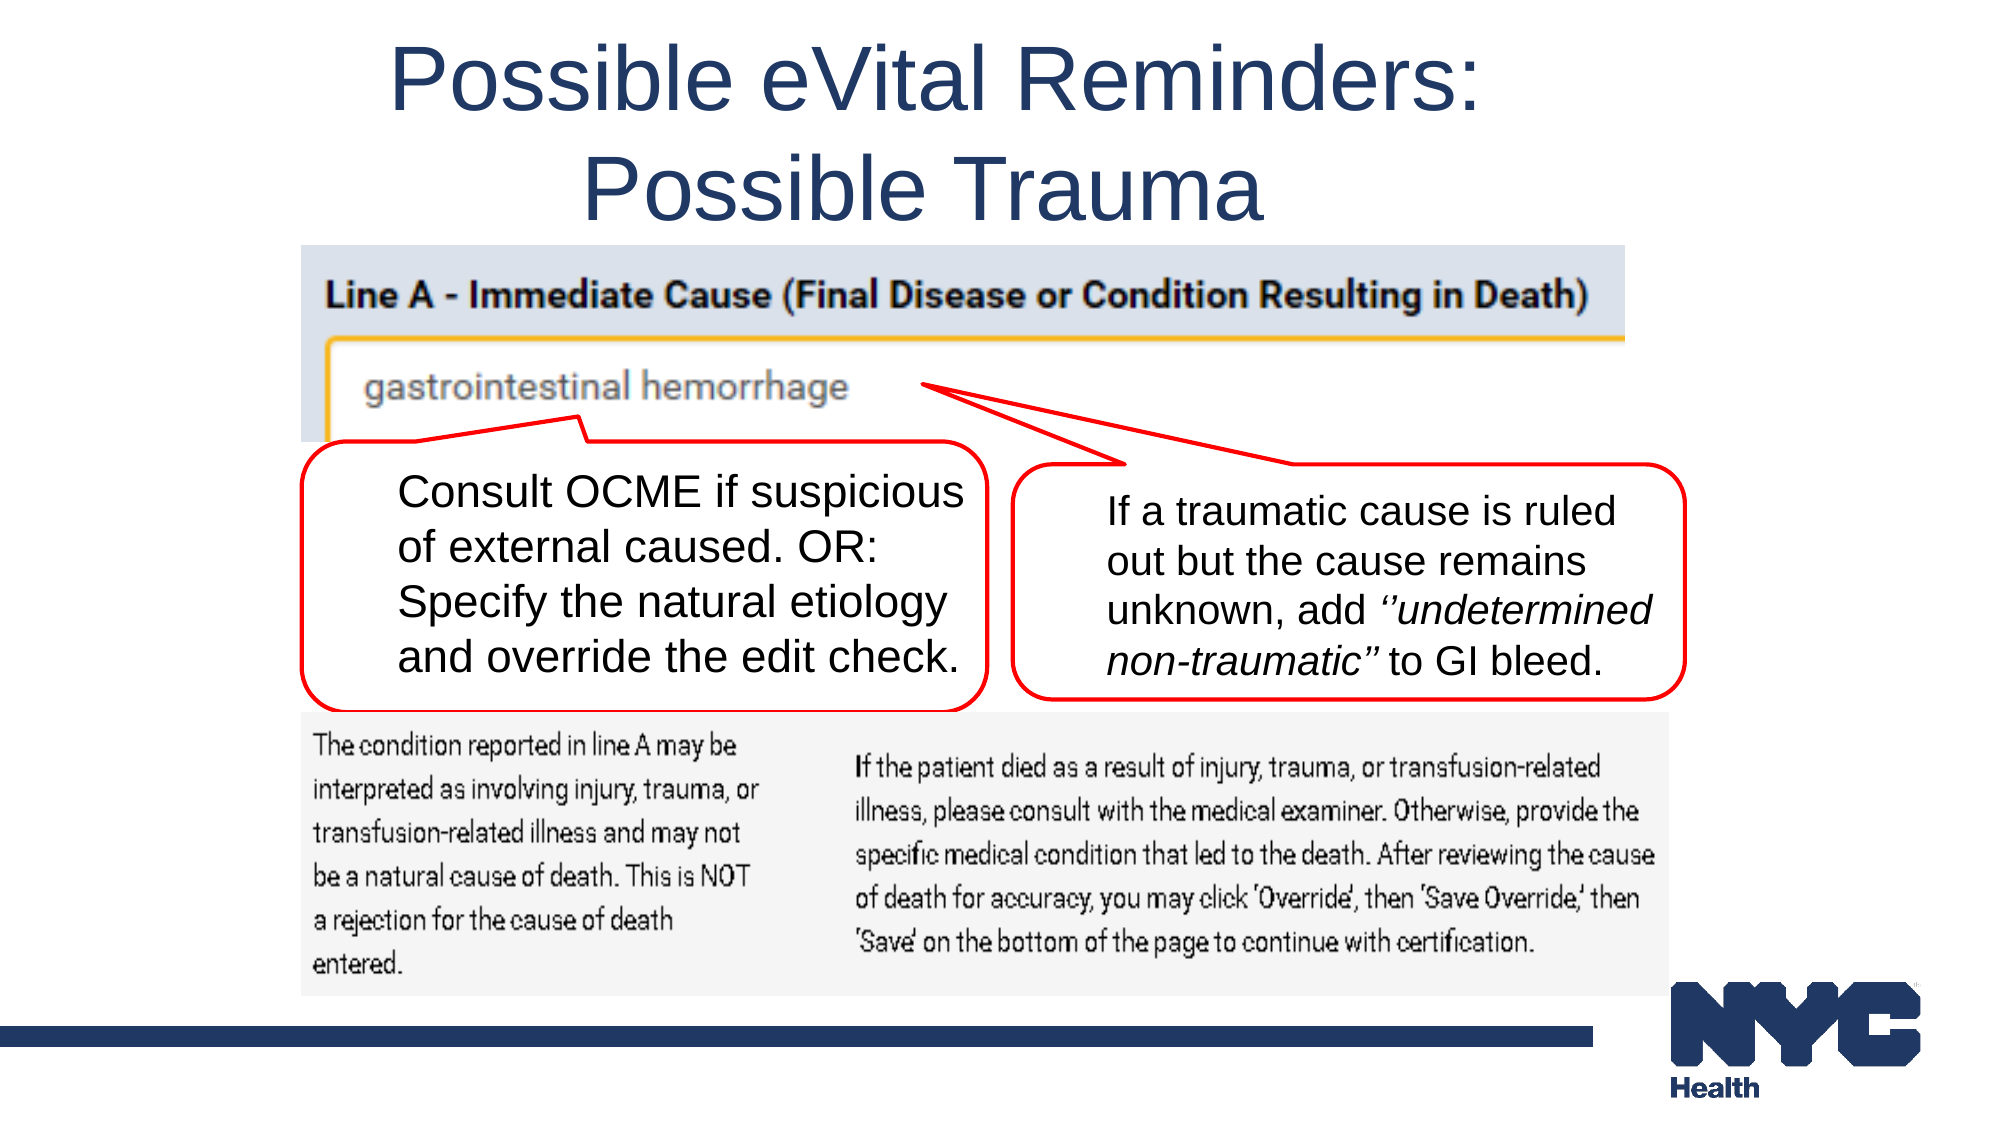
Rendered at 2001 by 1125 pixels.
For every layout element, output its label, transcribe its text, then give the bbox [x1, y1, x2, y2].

text_box Consult OCME if suspicious of external caused. OR: Specify the natural etiology and override the edit check. [301, 449, 988, 710]
picture [1671, 982, 1921, 1098]
picture [301, 245, 1625, 442]
text_box If a traumatic cause is ruled out but the cause remains unknown, add ‘’undetermined non-traumatic’’ to GI bleed. [1012, 449, 1685, 700]
title Possible eVital Reminders: Possible Trauma [36, 35, 1837, 223]
picture [301, 711, 1670, 996]
